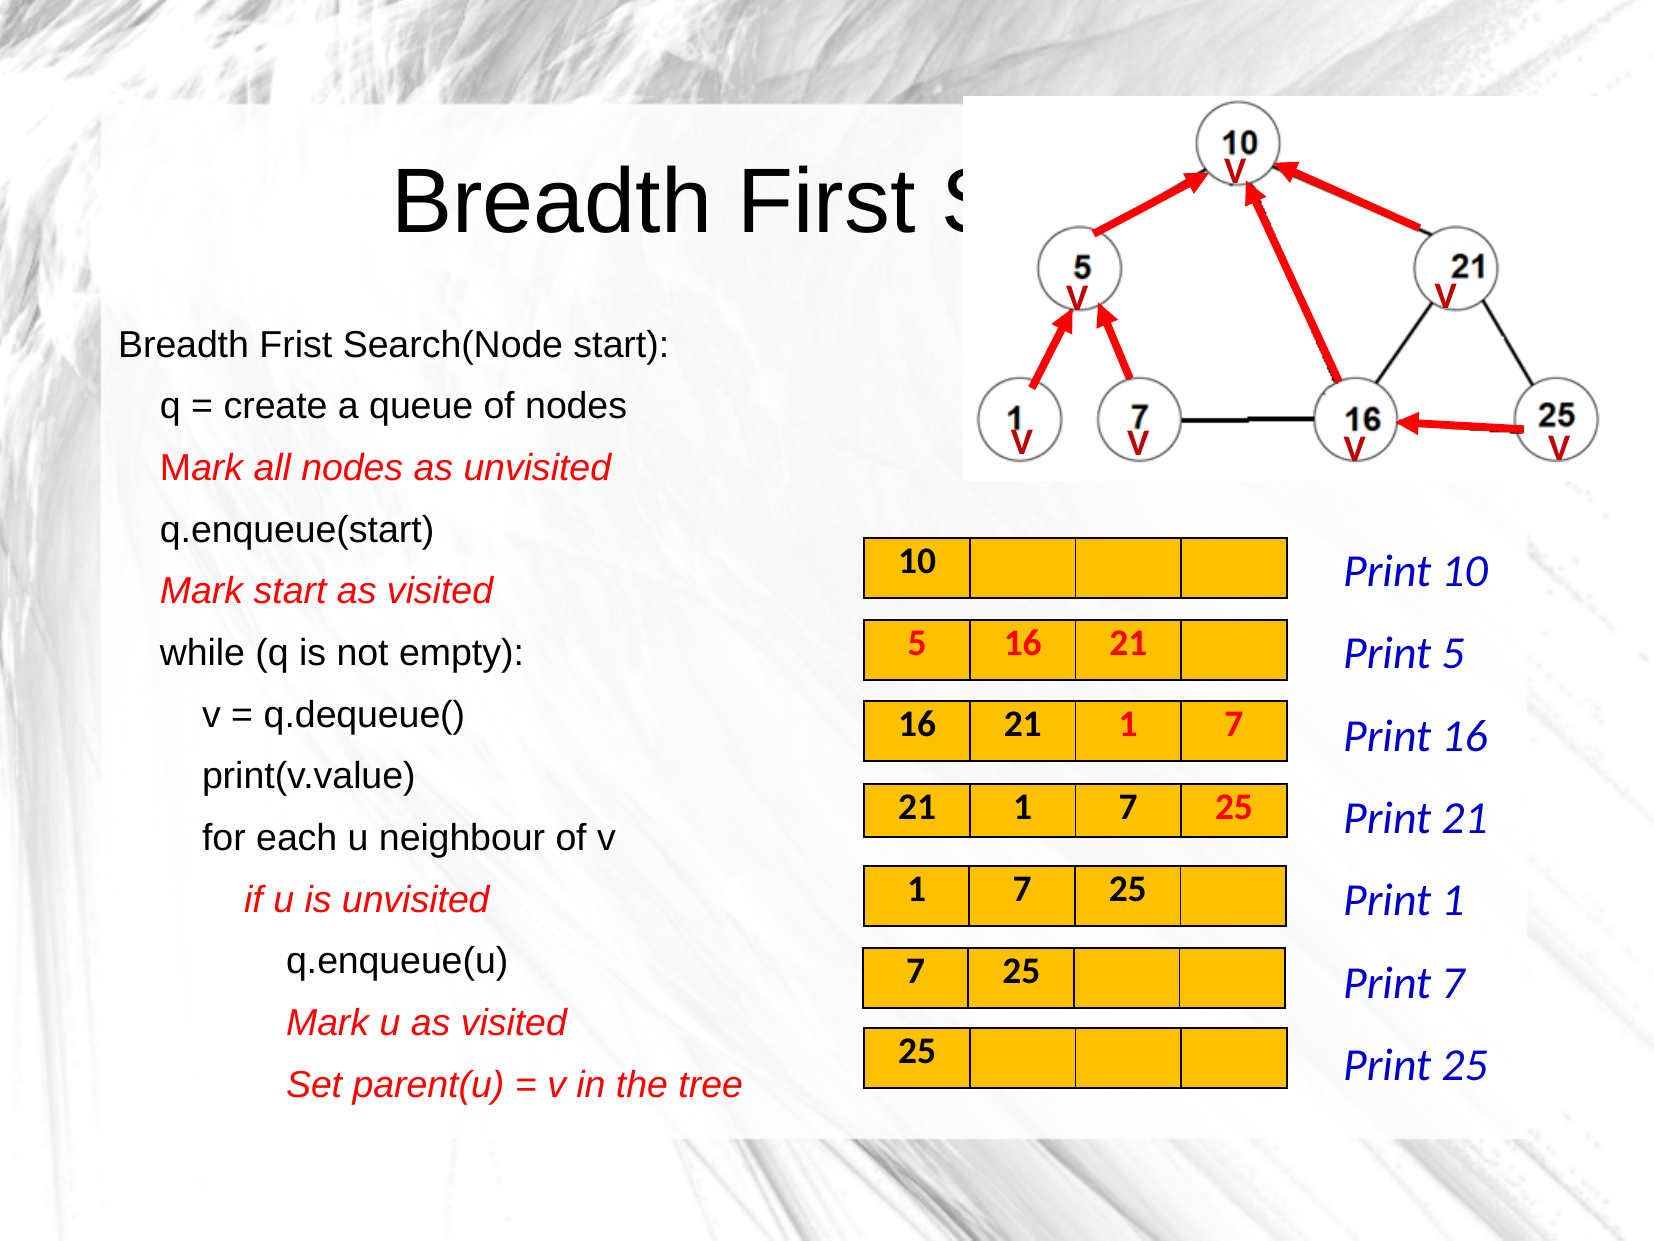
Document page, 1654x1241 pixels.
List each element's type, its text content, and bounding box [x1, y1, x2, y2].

table_header [1181, 867, 1285, 925]
table_header 1 [971, 785, 1075, 836]
table_header [1076, 539, 1180, 597]
title Breadth First Search [118, 112, 963, 281]
table_header 7 [970, 867, 1074, 925]
table_header [1182, 621, 1286, 679]
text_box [1031, 308, 1073, 389]
table_header [1076, 1029, 1180, 1087]
list Breadth Frist Search(Node start): q = create a queue of nodes Mark all nodes as unvisited q.enqueue(start) Mark start as visited while (q is not empty): v = q.dequeue() print(v.value) for each u neighbour of v if u is unvisited q.enqueue(u) Mark u as visited Set parent(u) = v in the tree [118, 319, 1571, 1102]
table_header 10 [865, 539, 969, 597]
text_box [1245, 180, 1339, 382]
table_header 7 [1182, 702, 1286, 760]
table_header 21 [865, 785, 969, 836]
table_header 25 [1076, 867, 1180, 925]
table_header [1182, 1029, 1286, 1087]
table_header [1182, 539, 1286, 597]
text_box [1093, 172, 1210, 234]
picture [0, 0, 1654, 1241]
table_header 5 [865, 621, 969, 679]
table_header 7 [1076, 785, 1180, 836]
table_header 1 [865, 867, 968, 925]
table_header 7 [864, 949, 967, 1007]
table_header 1 [1076, 702, 1180, 760]
table_header 25 [969, 949, 1073, 1007]
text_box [1098, 302, 1130, 379]
table_header 21 [971, 702, 1075, 760]
table_header 25 [865, 1029, 969, 1087]
table_header 25 [1182, 785, 1286, 836]
text_box Print 10 Print 5 Print 16 Print 21 Print 1 Print 7 Print 25 [1328, 505, 1597, 1098]
table_header 16 [971, 621, 1075, 679]
table_header [1180, 949, 1284, 1007]
table_header 21 [1076, 621, 1180, 679]
table_header [1075, 949, 1179, 1007]
table_header 16 [865, 702, 969, 760]
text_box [1273, 162, 1420, 229]
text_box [1395, 422, 1524, 430]
table_header [971, 1029, 1075, 1087]
table_header [971, 539, 1075, 597]
